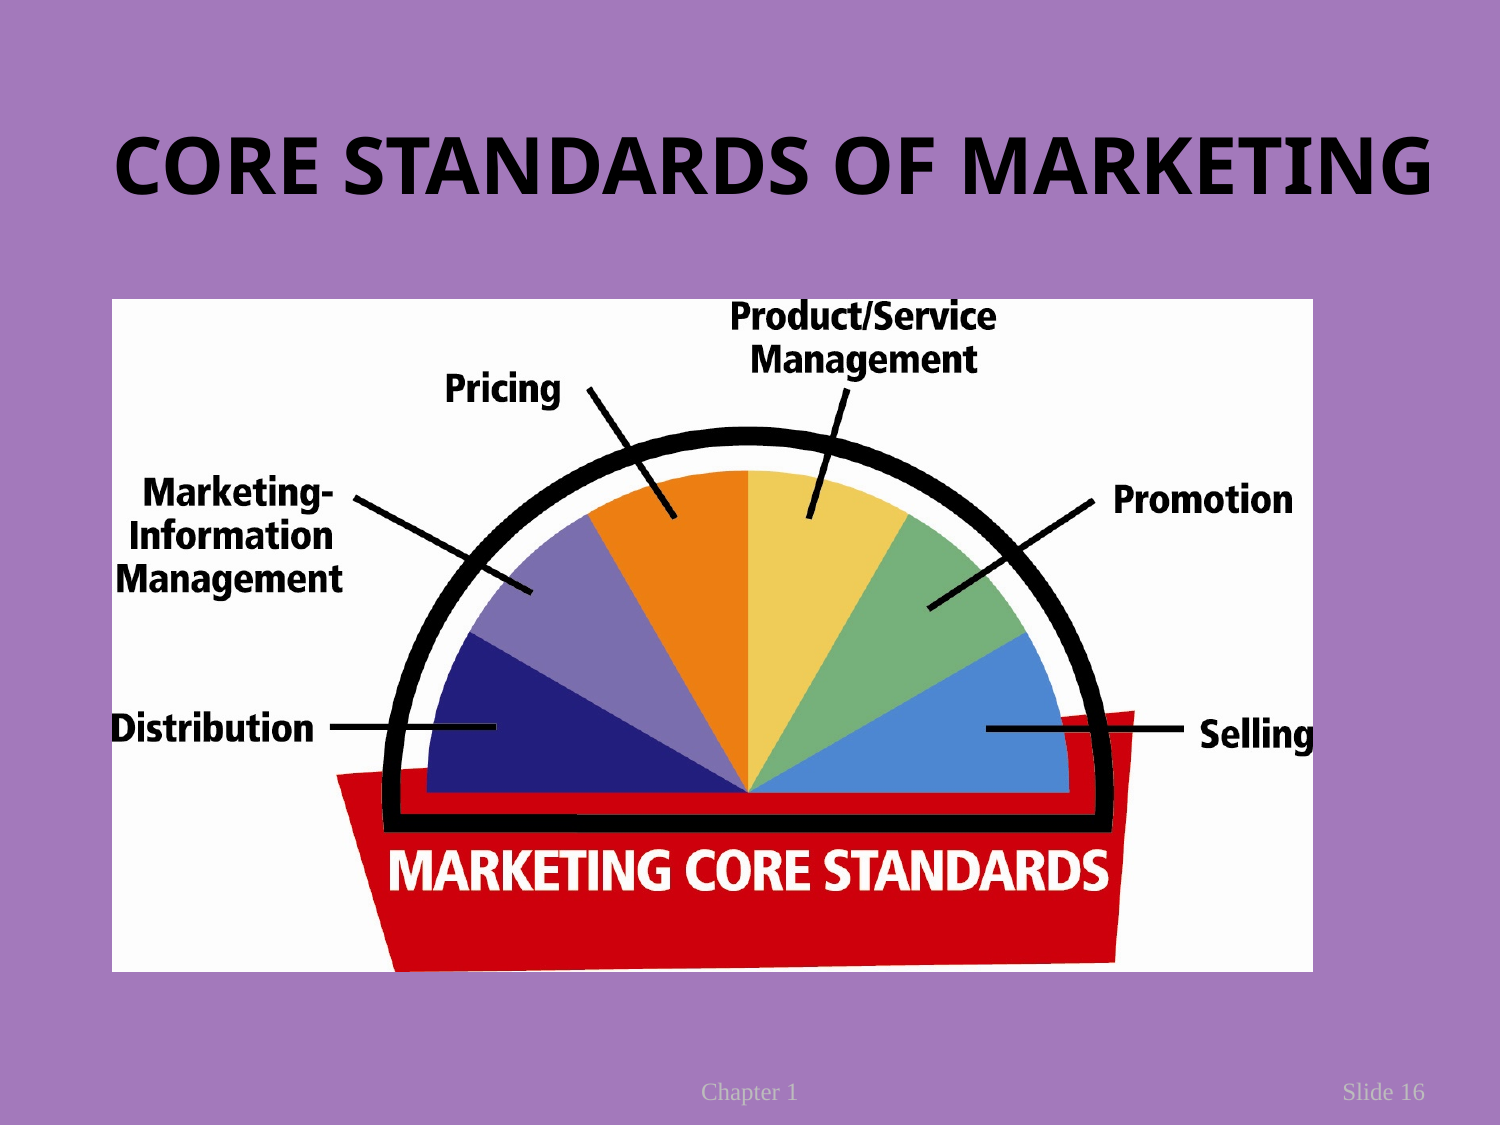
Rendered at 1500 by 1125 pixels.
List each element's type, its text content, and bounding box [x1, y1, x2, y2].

picture [112, 299, 1313, 972]
slide_number Slide 16 [1299, 1052, 1425, 1113]
title CORE STANDARDS OF MARKETING [50, 62, 1500, 263]
footer Chapter 1 [512, 1052, 988, 1113]
